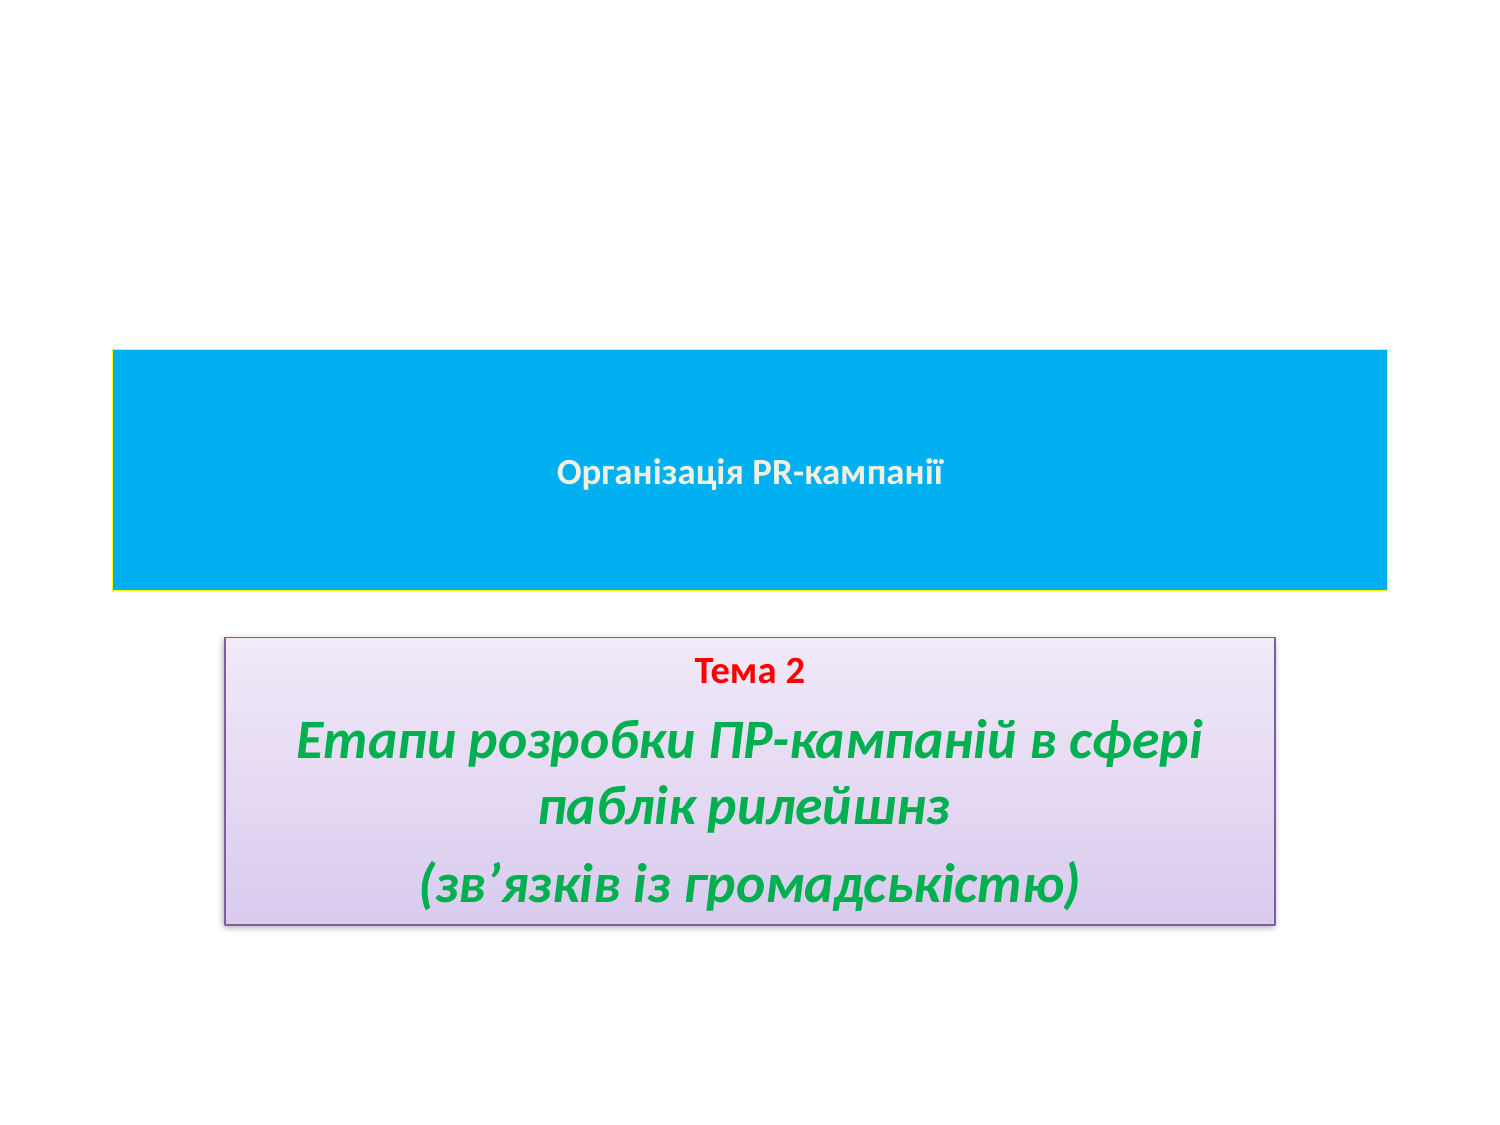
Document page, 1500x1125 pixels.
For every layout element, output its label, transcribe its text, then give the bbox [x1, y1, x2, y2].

title Організація PR-кампанії [112, 349, 1388, 591]
subtitle Тема 2 Етапи розробки ПР-кампаній в сфері паблік рилейшнз (зв’язків із громадськістю) [224, 637, 1276, 926]
